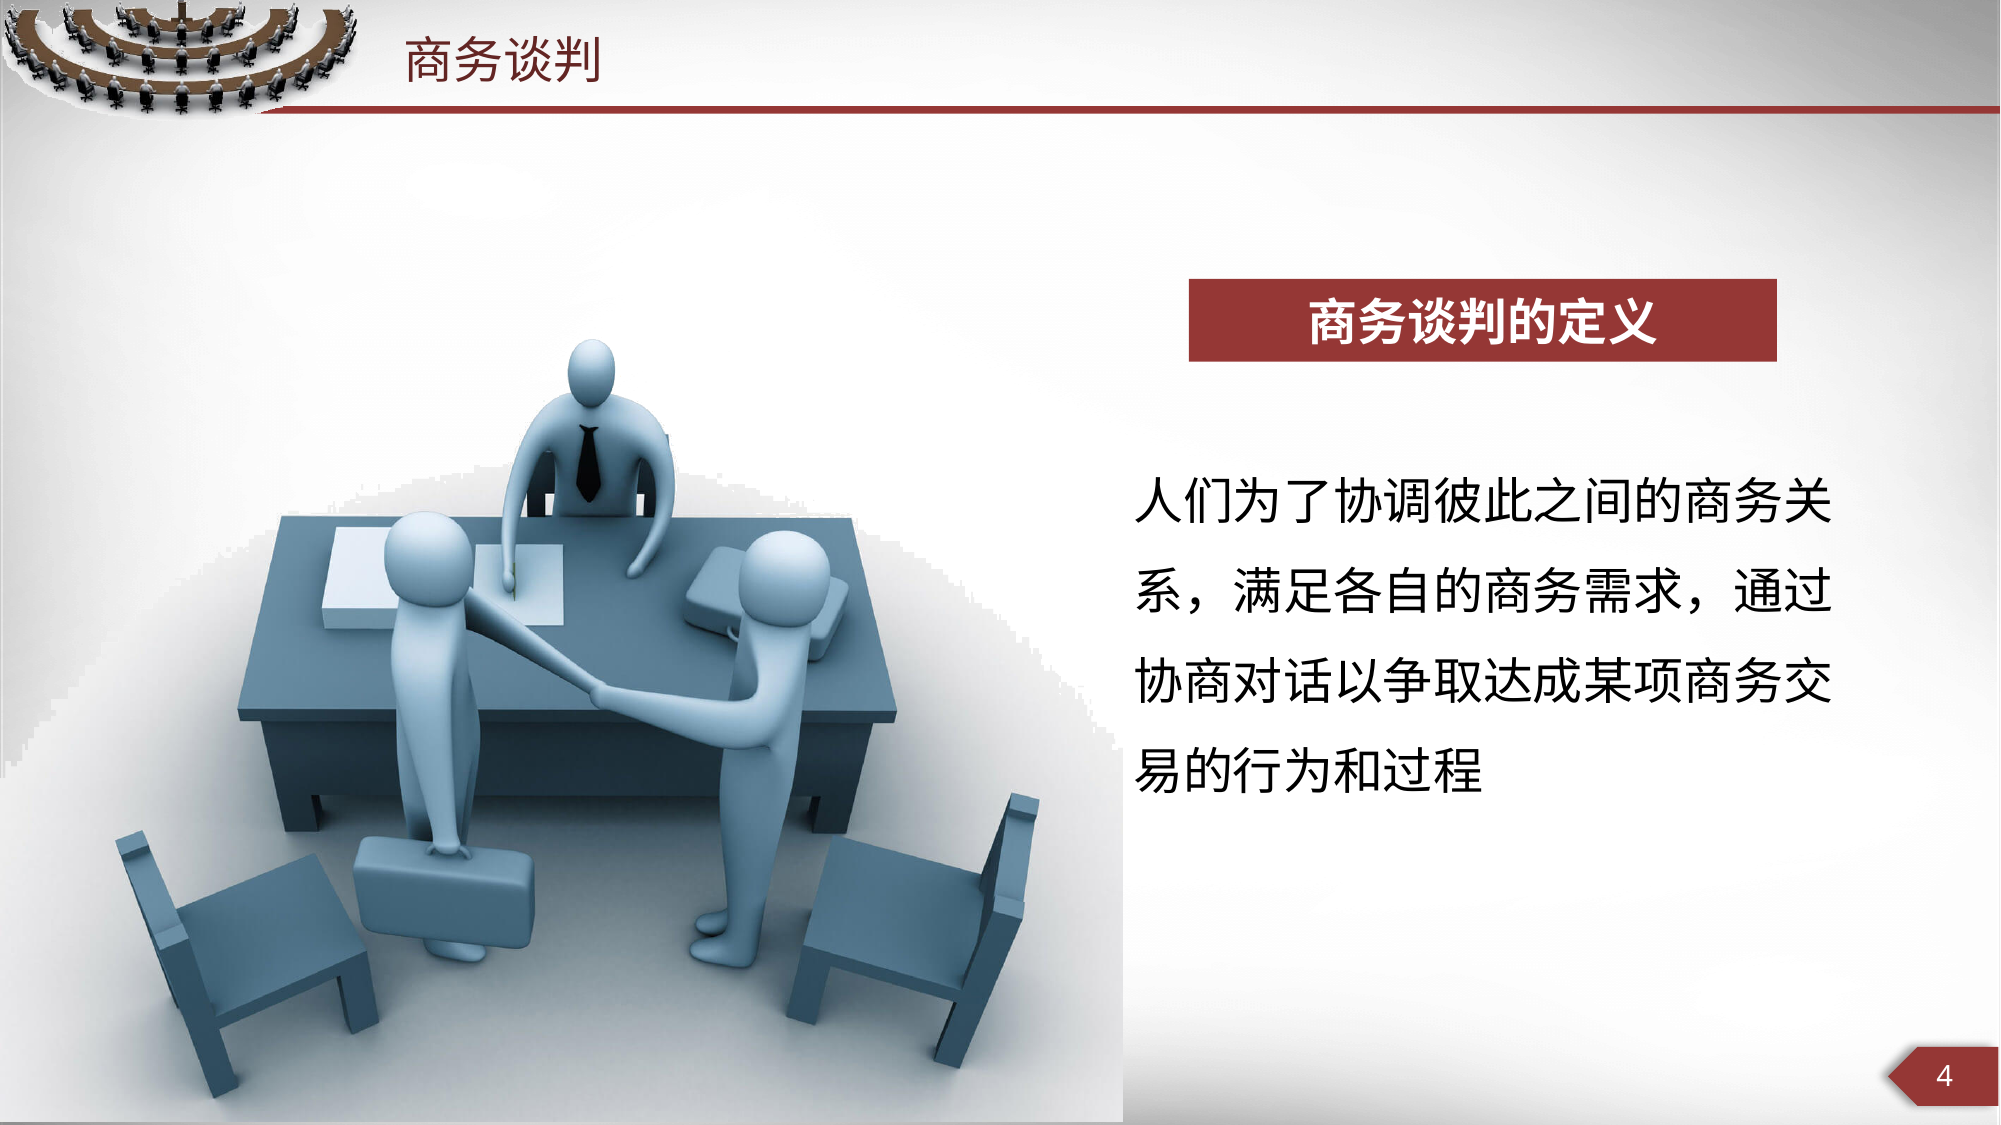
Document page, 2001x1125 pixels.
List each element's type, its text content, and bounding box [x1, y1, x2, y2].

list 商务谈判 [388, 11, 1074, 107]
slide_number 4 [1889, 1046, 2000, 1107]
picture [0, 0, 2001, 1125]
text_box 人们为了协调彼此之间的商务关系，满足各自的商务需求，通过协商对话以争取达成某项商务交易的行为和过程 [1127, 432, 1891, 870]
text_box 商务谈判的定义 [1188, 278, 1777, 362]
